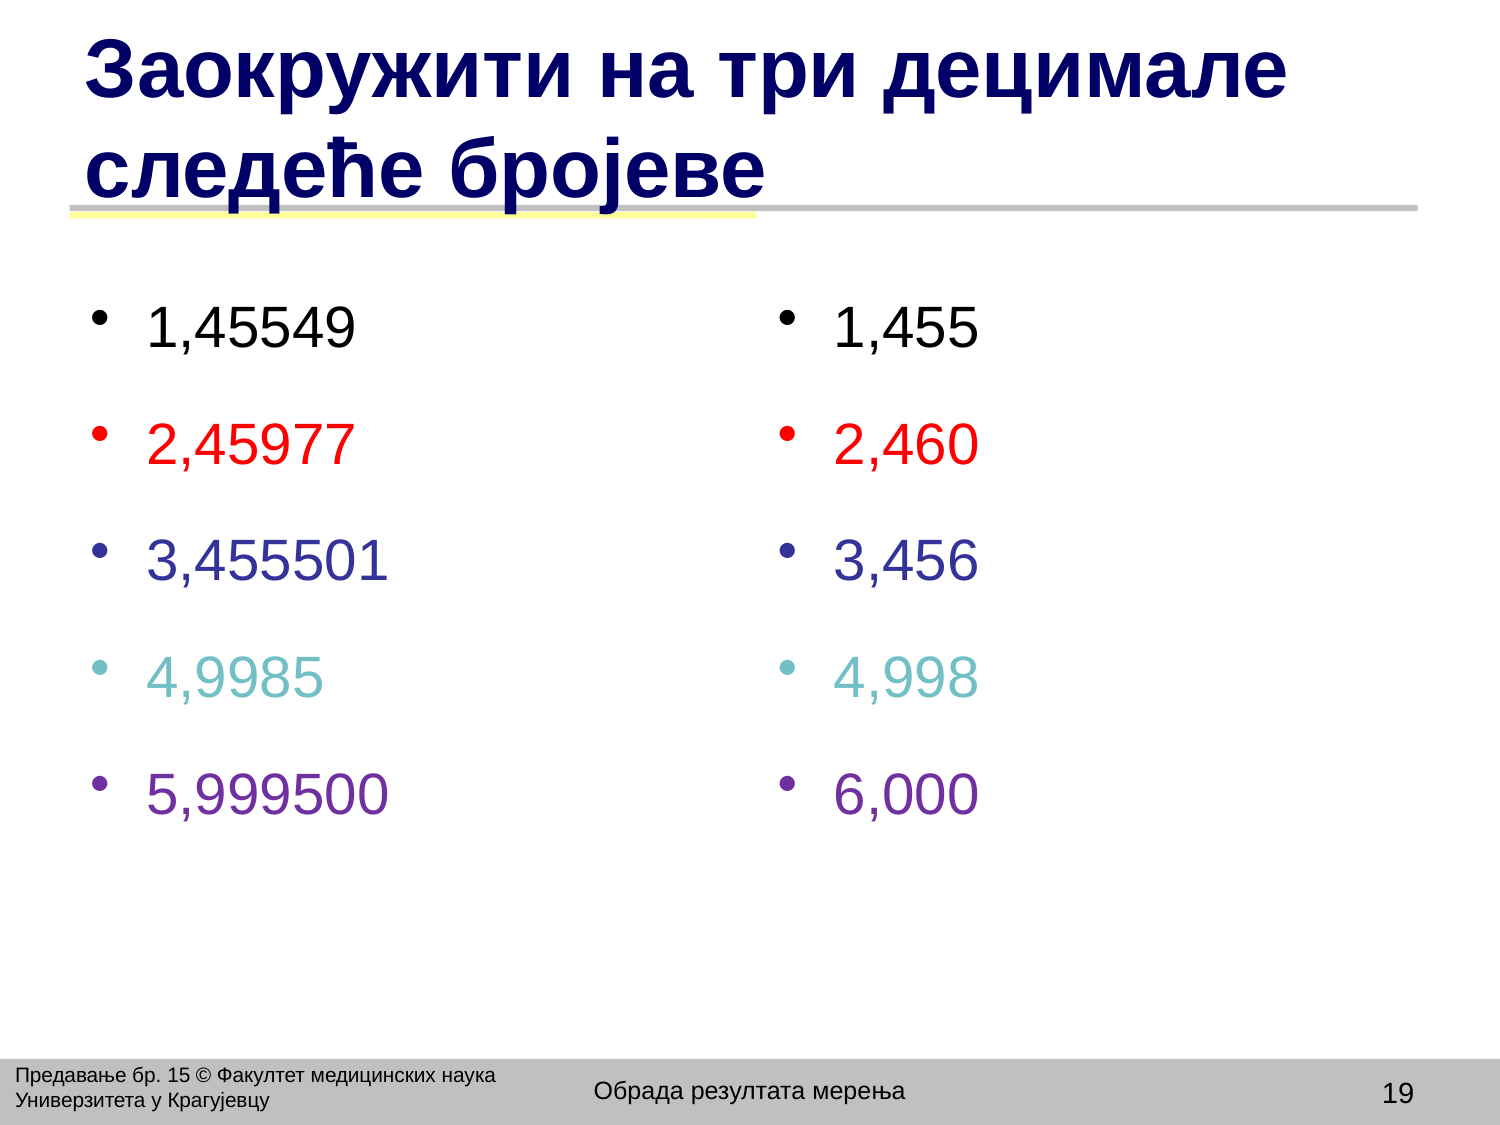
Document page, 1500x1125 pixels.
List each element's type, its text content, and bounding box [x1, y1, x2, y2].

list 1,45549 2,45977 3,455501 4,9985 5,999500 [74, 246, 738, 1023]
list 1,455 2,460 3,456 4,998 6,000 [762, 246, 1426, 1023]
slide_number 19 [1079, 1066, 1430, 1125]
title Заокружити на три децимале следеће бројеве [69, 19, 1426, 208]
footer Обрада резултата мерења [512, 1066, 988, 1125]
slide_number Предавање бр. 15 © Факултет медицинских наука Универзитета у Крагујевцу [0, 1053, 631, 1108]
